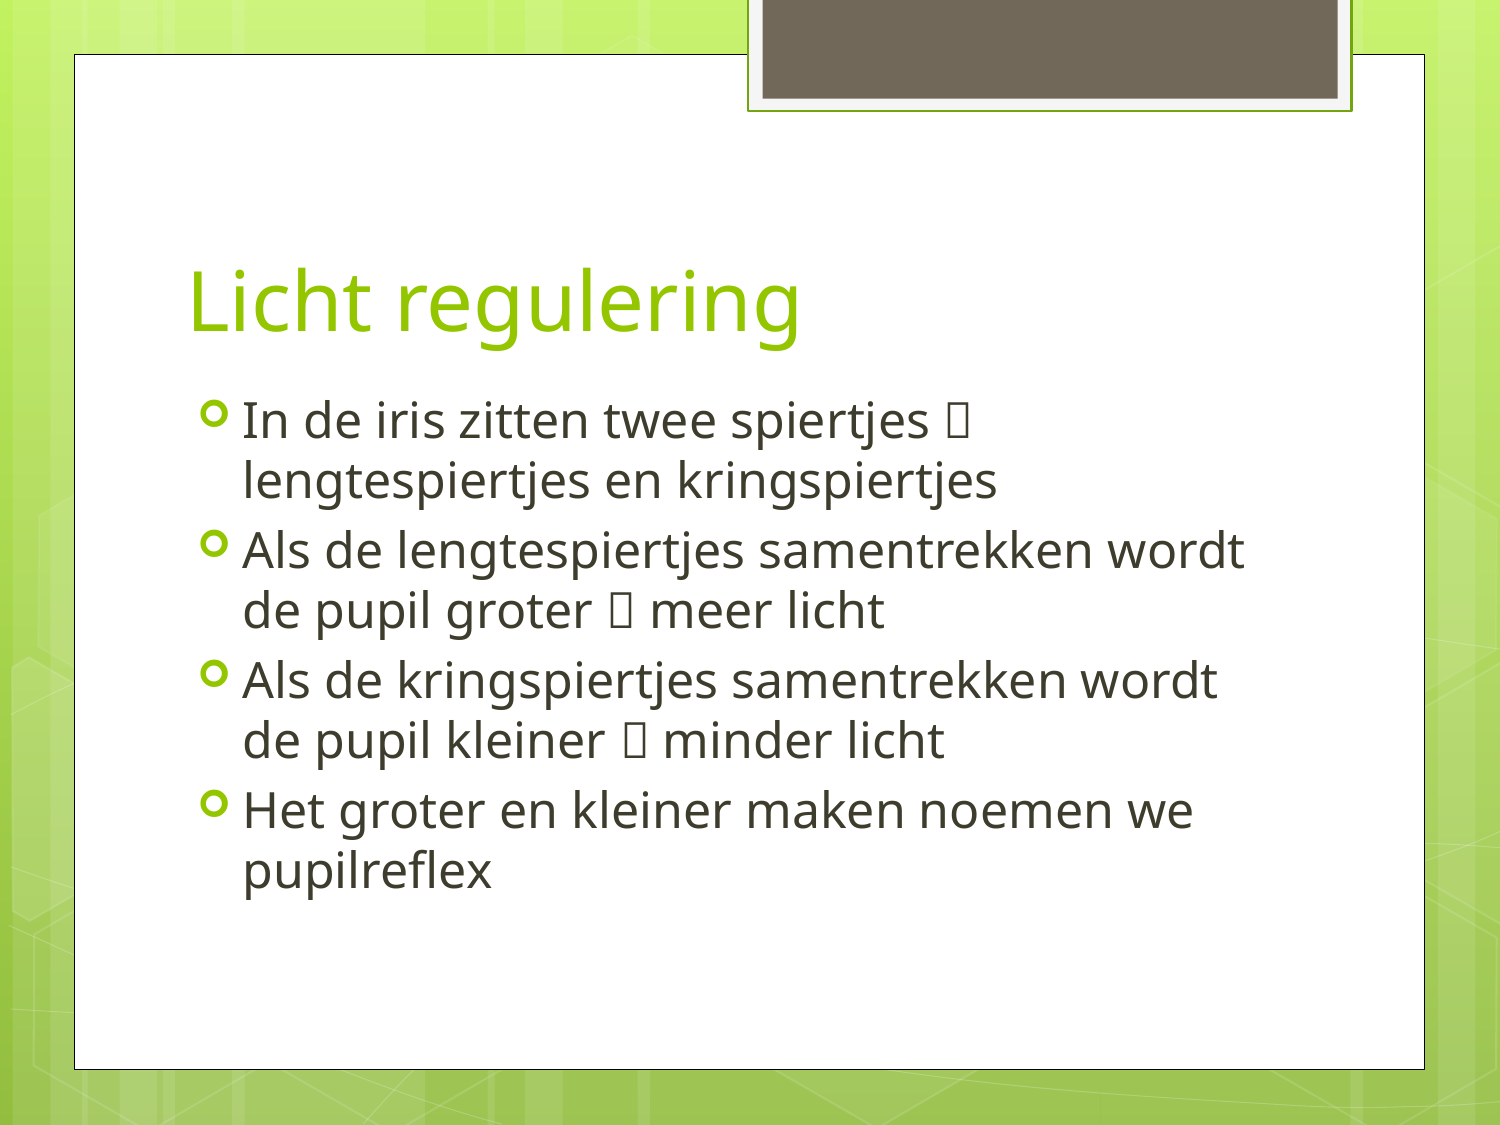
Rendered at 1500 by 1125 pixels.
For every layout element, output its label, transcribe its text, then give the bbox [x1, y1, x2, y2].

list In de iris zitten twee spiertjes  lengtespiertjes en kringspiertjes Als de lengtespiertjes samentrekken wordt de pupil groter  meer licht Als de kringspiertjes samentrekken wordt de pupil kleiner  minder licht Het groter en kleiner maken noemen we pupilreflex [171, 381, 1283, 957]
title Licht regulering [171, 168, 1324, 357]
